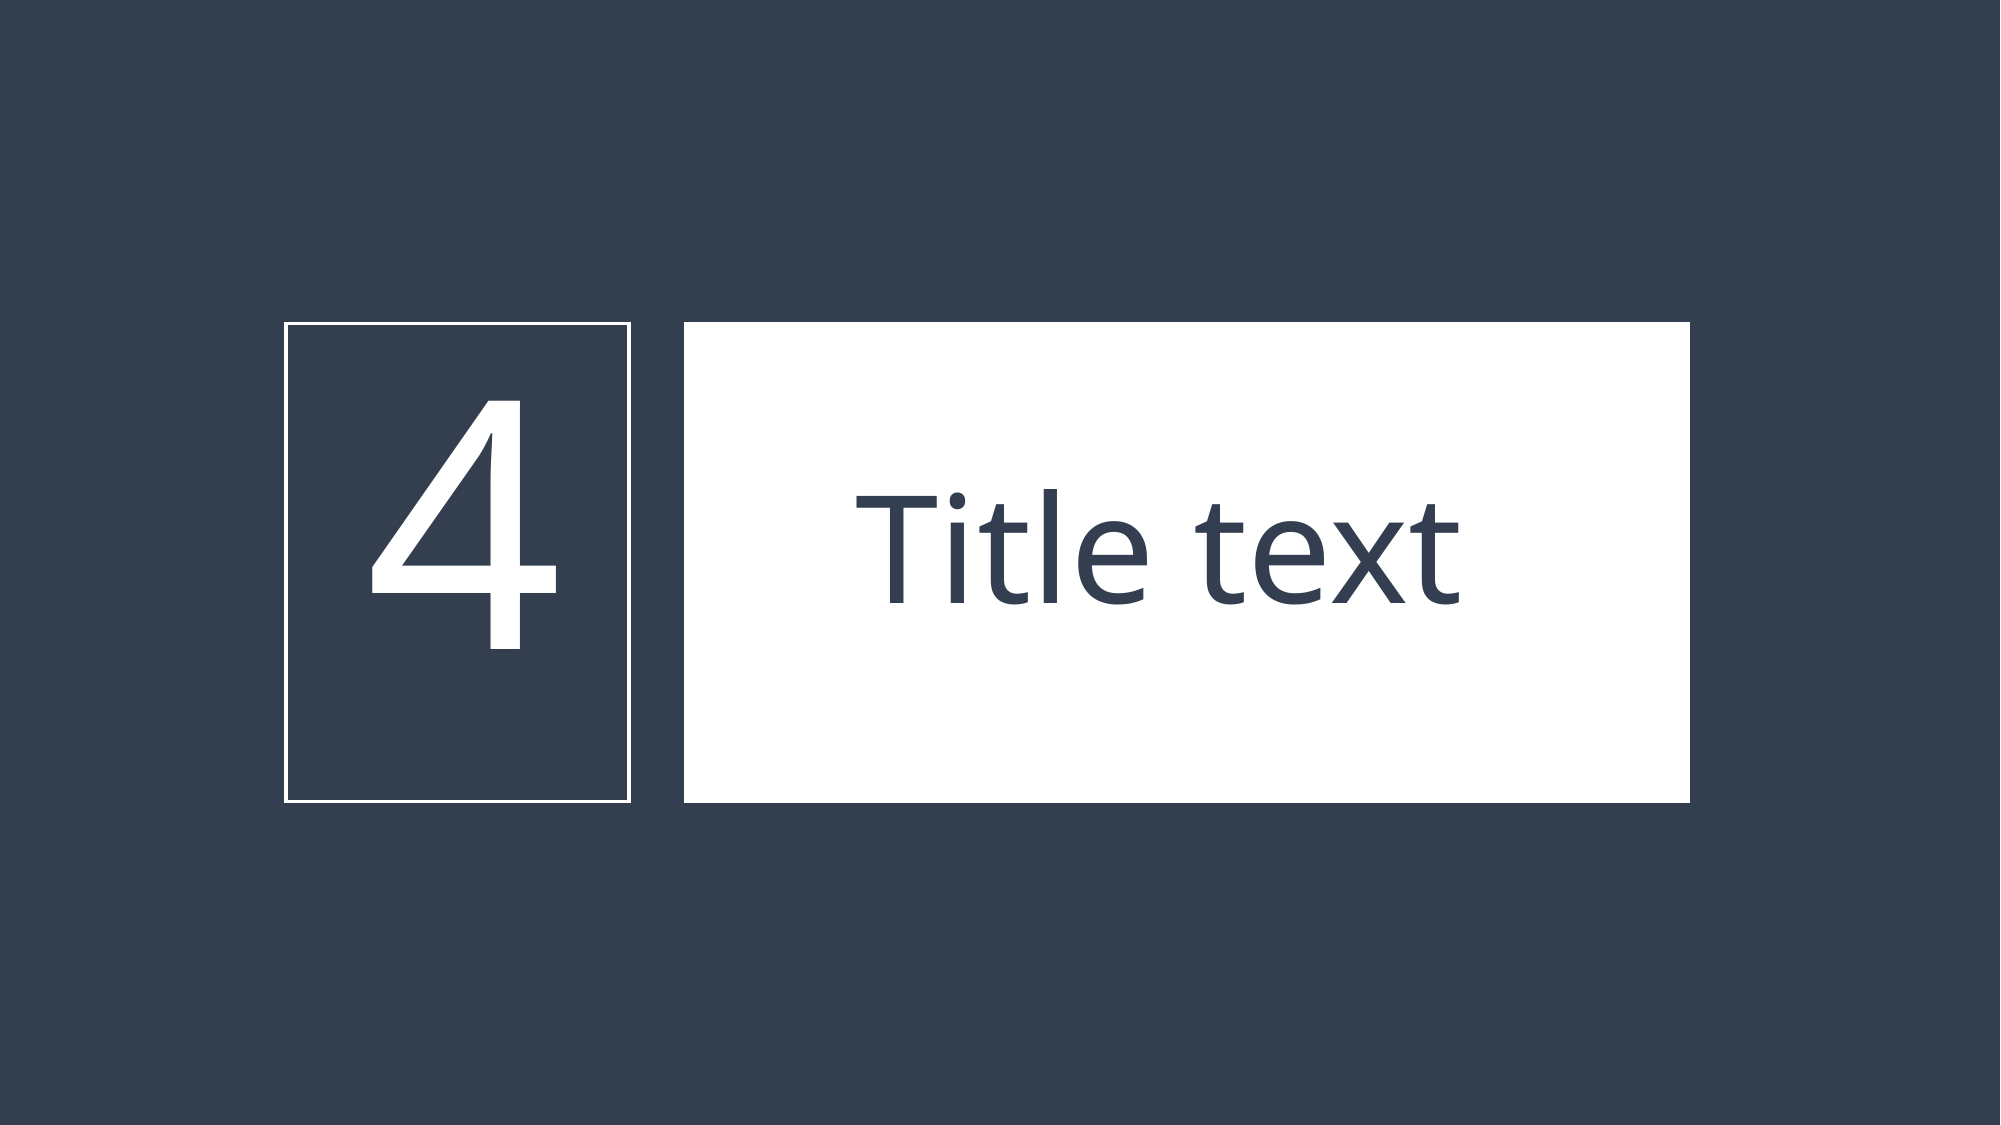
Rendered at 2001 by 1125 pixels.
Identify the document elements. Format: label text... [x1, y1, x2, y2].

text_box [285, 322, 630, 802]
text_box 4 [365, 303, 550, 719]
text_box Title text [855, 453, 1520, 634]
text_box [685, 322, 1690, 802]
